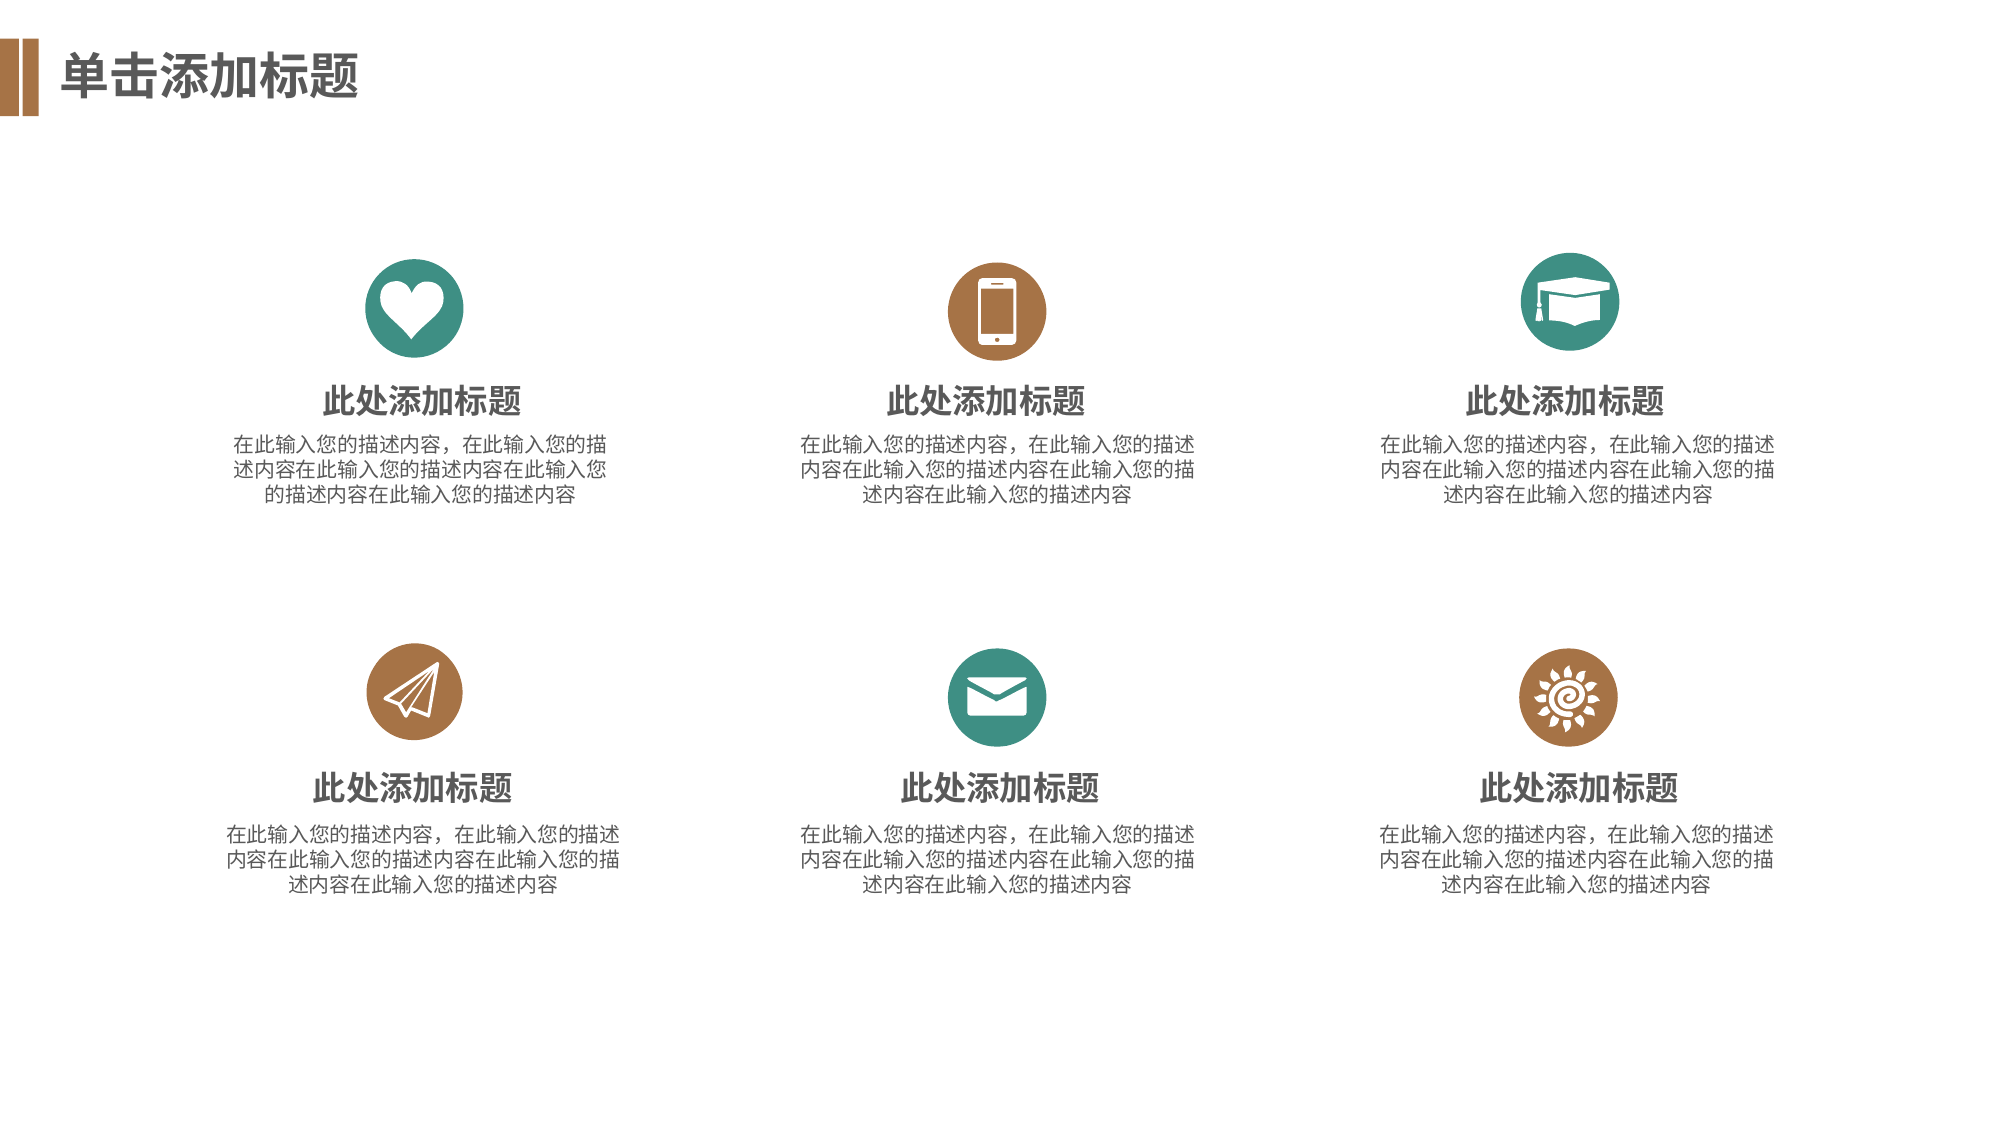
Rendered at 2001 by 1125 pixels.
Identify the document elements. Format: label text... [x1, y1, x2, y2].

text_box 在此输入您的描述内容，在此输入您的描述内容在此输入您的描述内容在此输入您的描述内容在此输入您的描述内容 [1359, 814, 1795, 905]
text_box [359, 636, 470, 748]
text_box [359, 253, 470, 364]
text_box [947, 648, 1047, 748]
text_box 此处添加标题 [774, 372, 1198, 428]
text_box 在此输入您的描述内容，在此输入您的描述内容在此输入您的描述内容在此输入您的描述内容在此输入您的描述内容 [210, 814, 636, 905]
text_box 此处添加标题 [1353, 372, 1777, 428]
text_box 此处添加标题 [210, 372, 634, 428]
text_box 此处添加标题 [201, 759, 624, 814]
text_box [0, 38, 20, 117]
text_box 此处添加标题 [1367, 759, 1791, 814]
text_box 在此输入您的描述内容，在此输入您的描述内容在此输入您的描述内容在此输入您的描述内容在此输入您的描述内容 [780, 423, 1215, 514]
text_box 此处添加标题 [788, 759, 1212, 814]
text_box 在此输入您的描述内容，在此输入您的描述内容在此输入您的描述内容在此输入您的描述内容在此输入您的描述内容 [210, 428, 631, 514]
text_box 在此输入您的描述内容，在此输入您的描述内容在此输入您的描述内容在此输入您的描述内容在此输入您的描述内容 [1359, 423, 1797, 514]
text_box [947, 262, 1047, 362]
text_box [1519, 648, 1618, 748]
text_box 单击添加标题 [44, 37, 540, 113]
text_box 在此输入您的描述内容，在此输入您的描述内容在此输入您的描述内容在此输入您的描述内容在此输入您的描述内容 [780, 814, 1215, 905]
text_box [1514, 246, 1626, 357]
text_box [22, 38, 40, 117]
